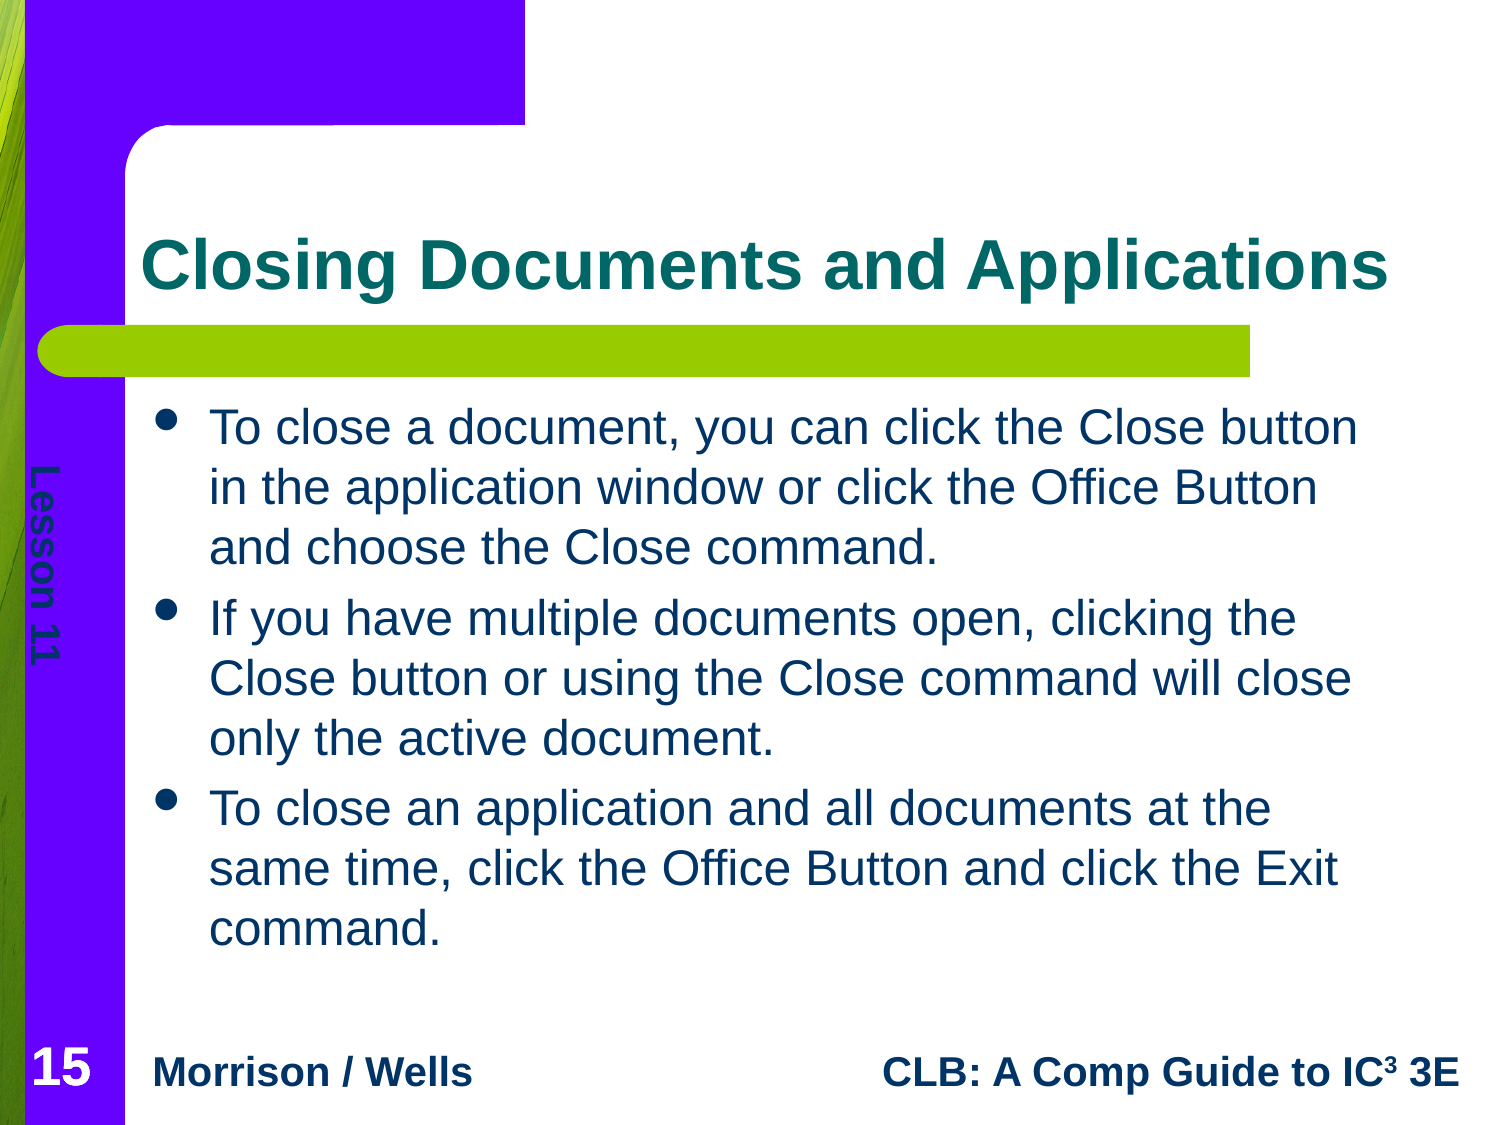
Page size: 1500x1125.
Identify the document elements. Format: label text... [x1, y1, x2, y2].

title Closing Documents and Applications [124, 124, 1463, 313]
picture [0, 0, 25, 1125]
list To close a document, you can click the Close button in the application window or click the Office Button and choose the Close command. If you have multiple documents open, clicking the Close button or using the Close command will close only the active document. To close an application and all documents at the same time, click the Office Button and click the Exit command. [137, 387, 1400, 999]
text_box 15 [13, 1023, 111, 1105]
